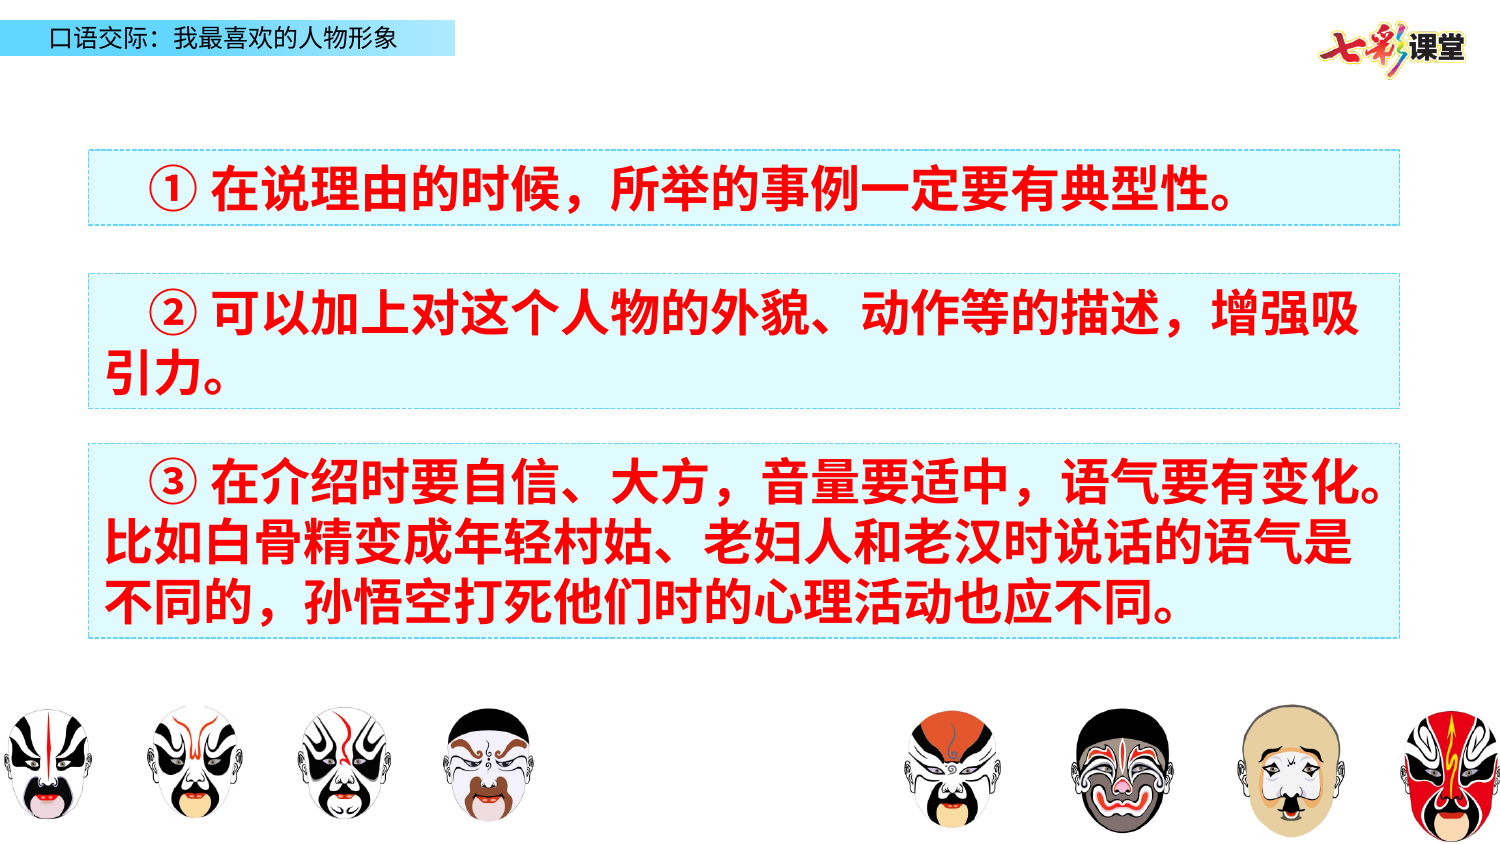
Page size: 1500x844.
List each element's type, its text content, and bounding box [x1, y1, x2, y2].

picture [1316, 20, 1468, 80]
text_box ②可以加上对这个人物的外貌、动作等的描述，增强吸引力。 [88, 273, 1400, 409]
picture [0, 706, 537, 834]
picture [904, 698, 1500, 842]
text_box ①在说理由的时候，所举的事例一定要有典型性。 [88, 150, 1400, 225]
text_box ③在介绍时要自信、大方，音量要适中，语气要有变化。比如白骨精变成年轻村姑、老妇人和老汉时说话的语气是不同的，孙悟空打死他们时的心理活动也应不同。 [88, 443, 1400, 639]
